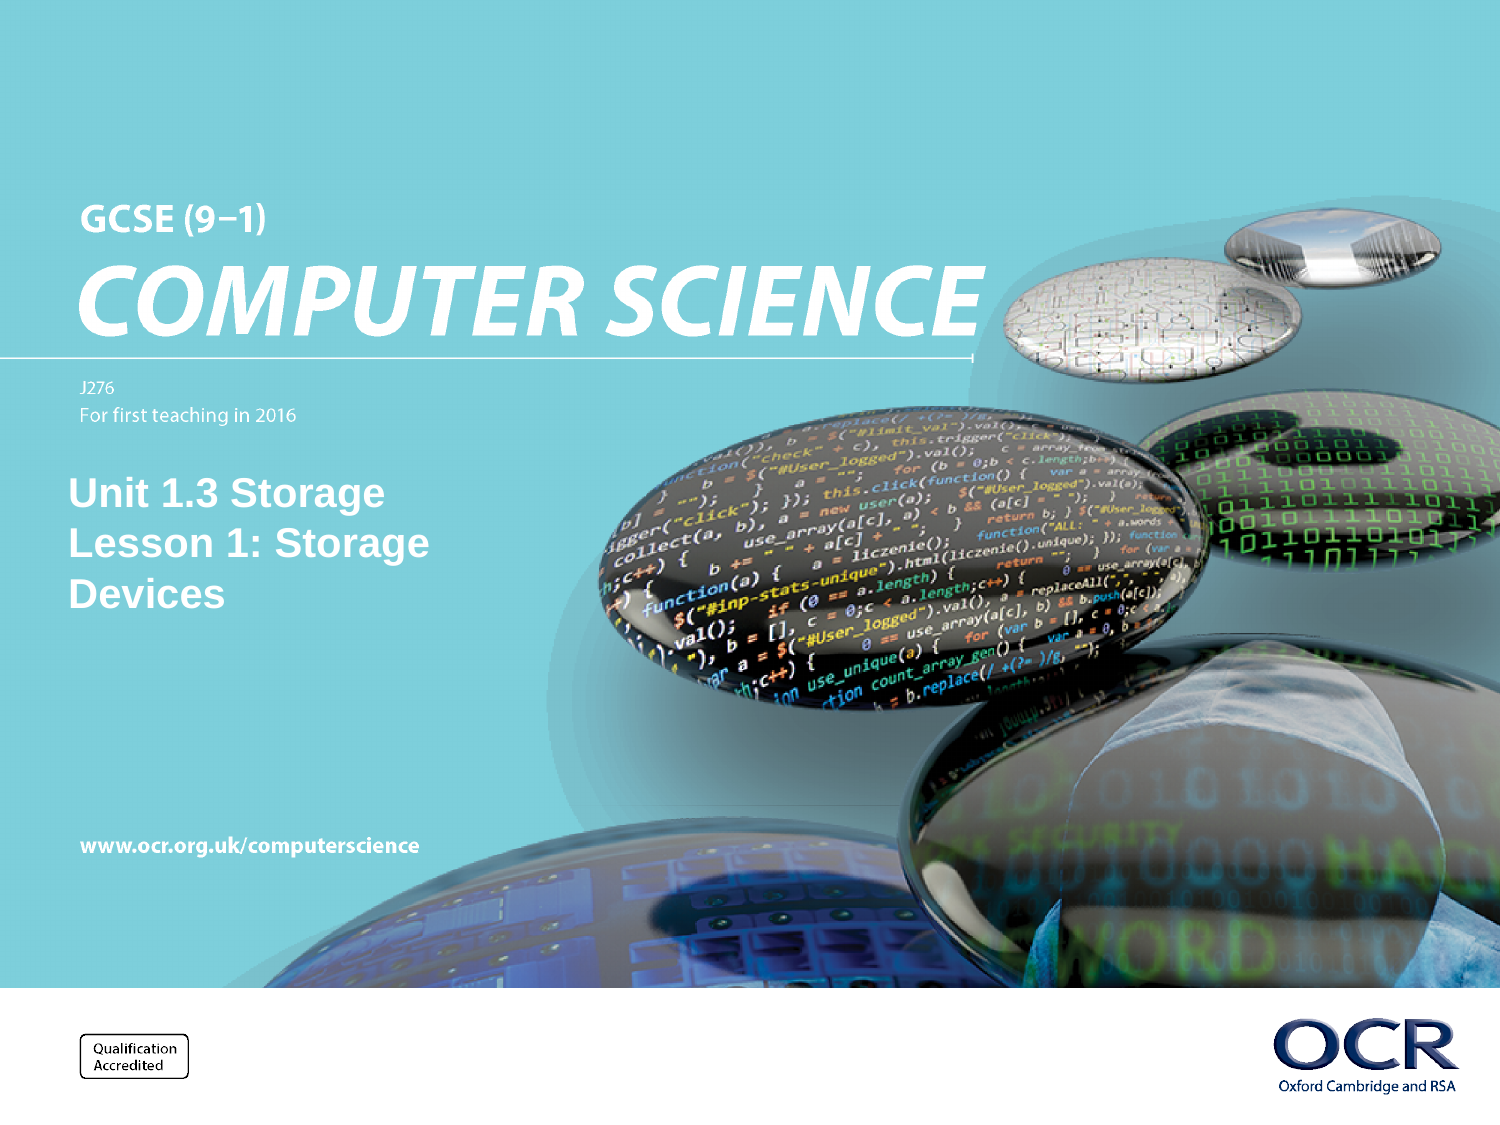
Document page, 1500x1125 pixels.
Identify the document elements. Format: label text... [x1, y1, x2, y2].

title Unit 1.3 Storage Lesson 1: Storage Devices [53, 420, 597, 662]
picture [0, 0, 1500, 1125]
